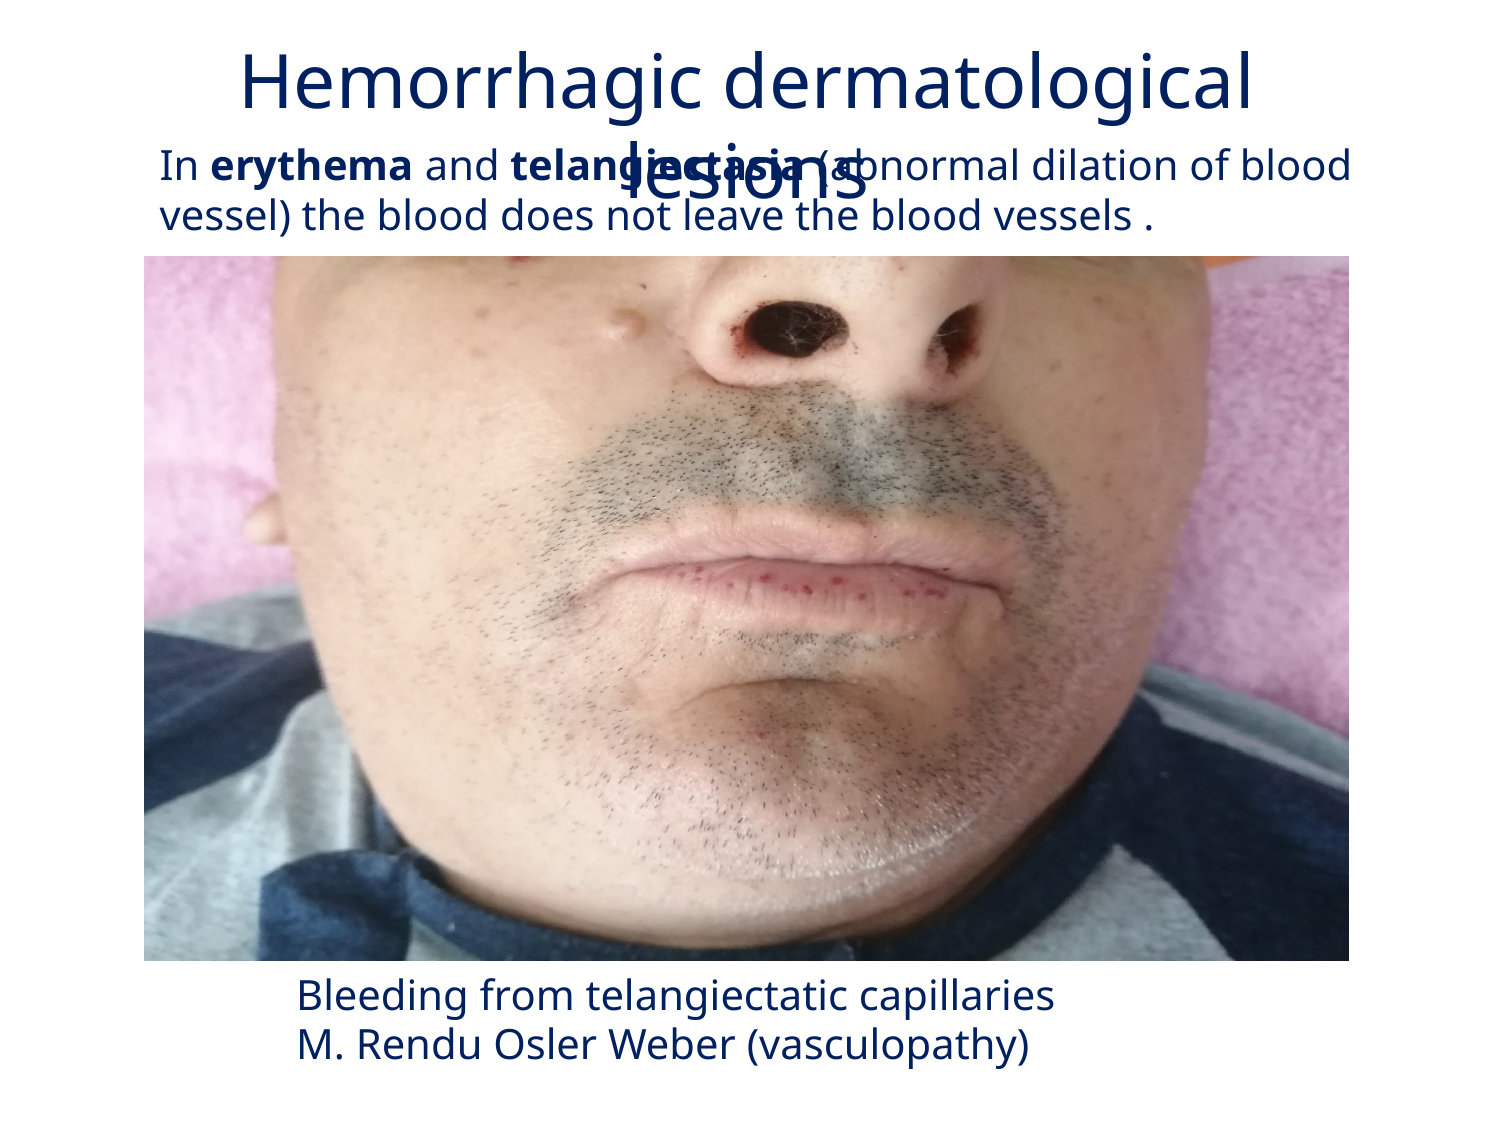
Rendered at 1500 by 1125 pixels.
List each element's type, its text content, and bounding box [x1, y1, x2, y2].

text_box Hemorrhagic dermatological lesions [119, 26, 1374, 222]
text_box Bleeding from telangiectatic capillaries M. Rendu Osler Weber (vasculopathy) [281, 969, 1345, 1076]
text_box In erythema and telangiectasia (abnormal dilation of blood vessel) the blood does not leave the blood vessels . [144, 131, 1470, 247]
picture [144, 255, 1349, 962]
